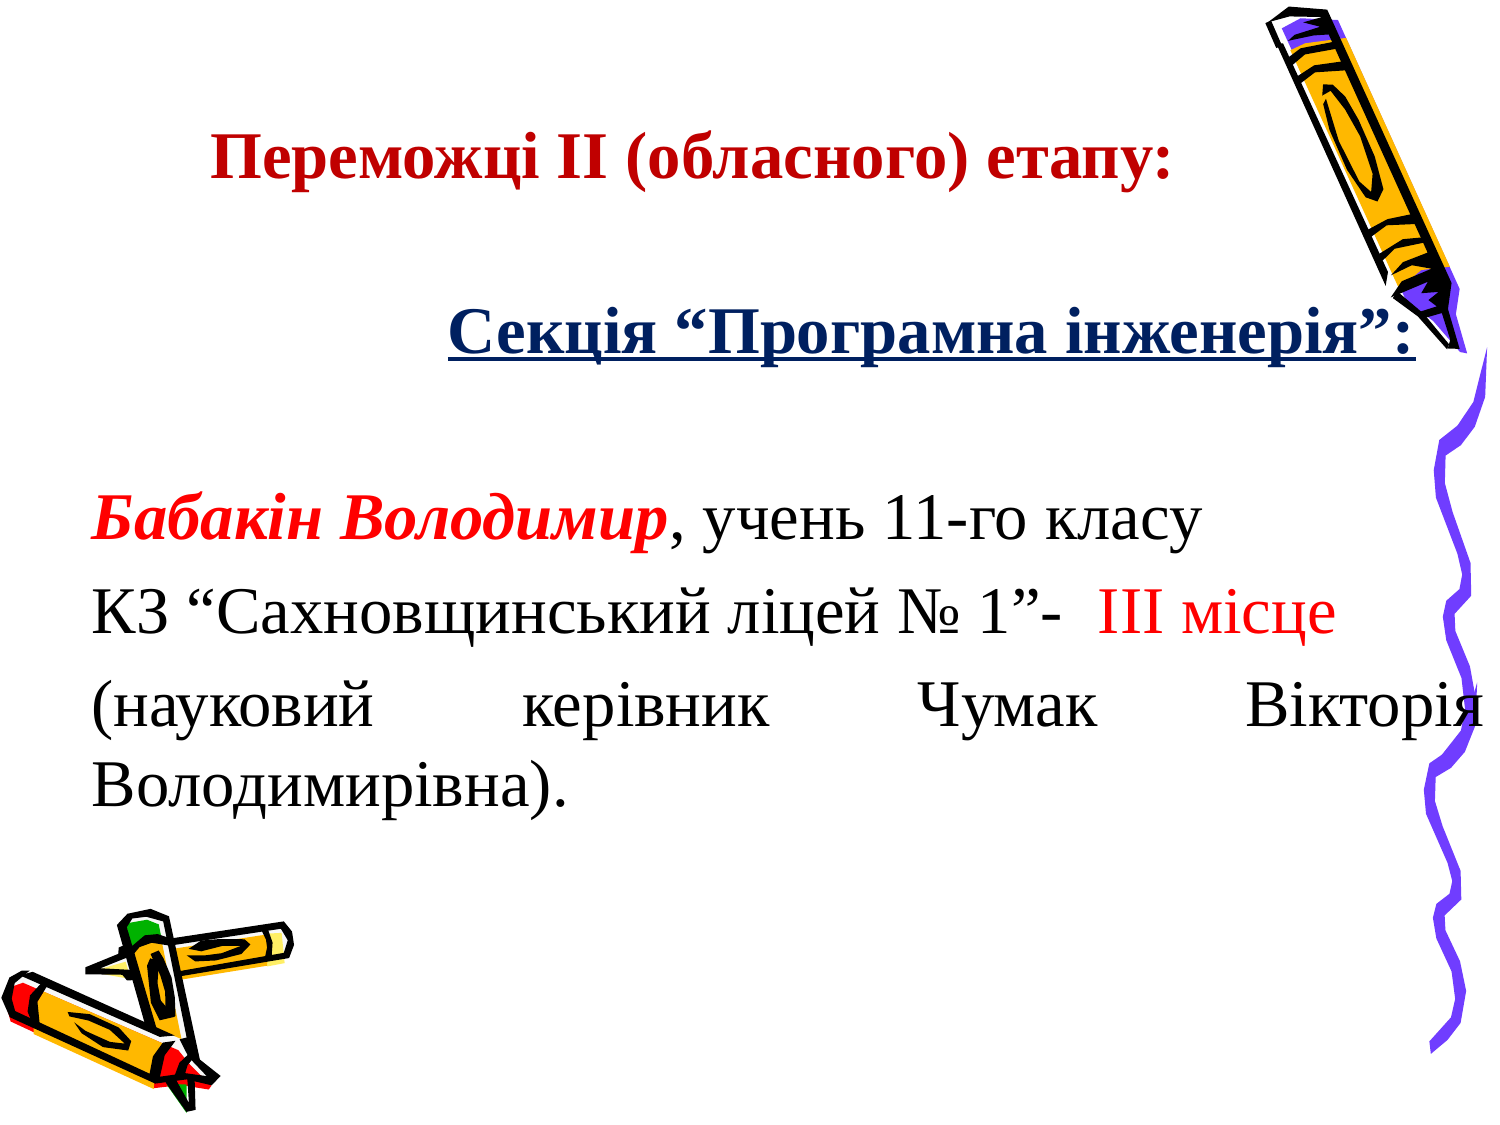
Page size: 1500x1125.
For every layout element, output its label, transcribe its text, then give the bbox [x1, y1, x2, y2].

title Переможці ІІ (обласного) етапу: [100, 42, 1287, 200]
list Секція “Програмна інженерія”: Бабакін Володимир, учень 11-го класу КЗ “Сахновщинський ліцей № 1”- ІІІ місце (науковий керівник Чумак Вікторія Володимирівна). [76, 278, 1500, 759]
